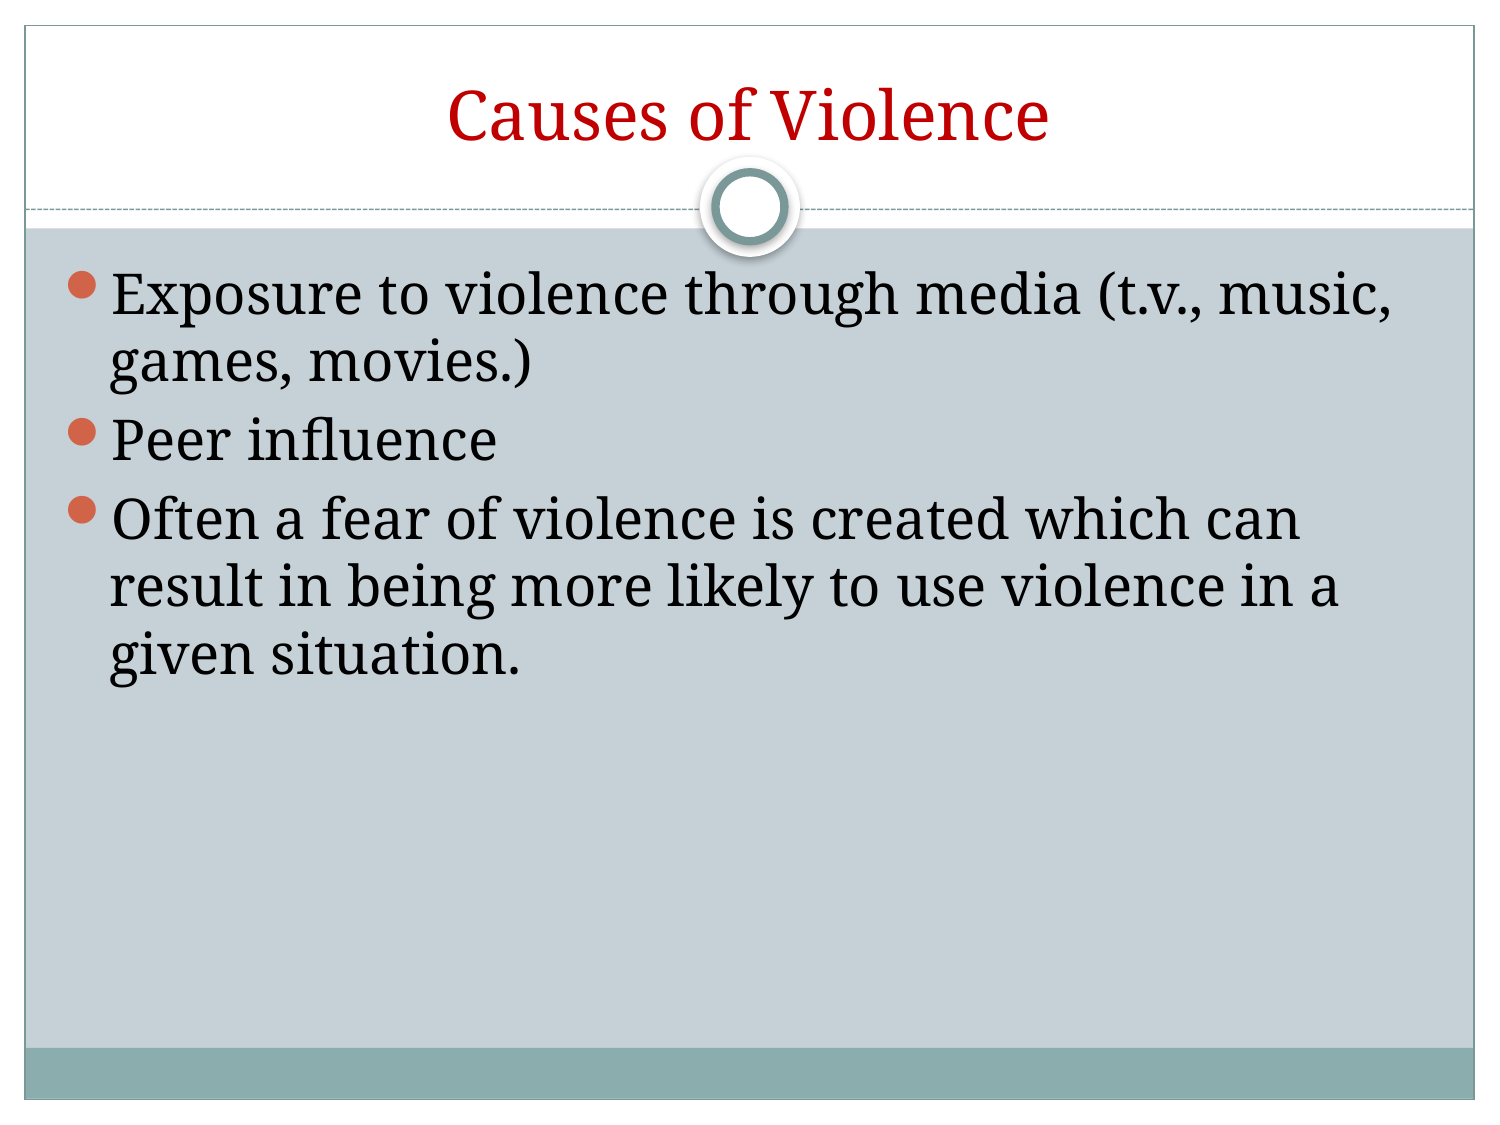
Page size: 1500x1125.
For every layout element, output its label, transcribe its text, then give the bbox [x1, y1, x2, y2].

list Exposure to violence through media (t.v., music, games, movies.) Peer influence Often a fear of violence is created which can result in being more likely to use violence in a given situation. [49, 250, 1445, 1001]
title Causes of Violence [49, 37, 1450, 162]
